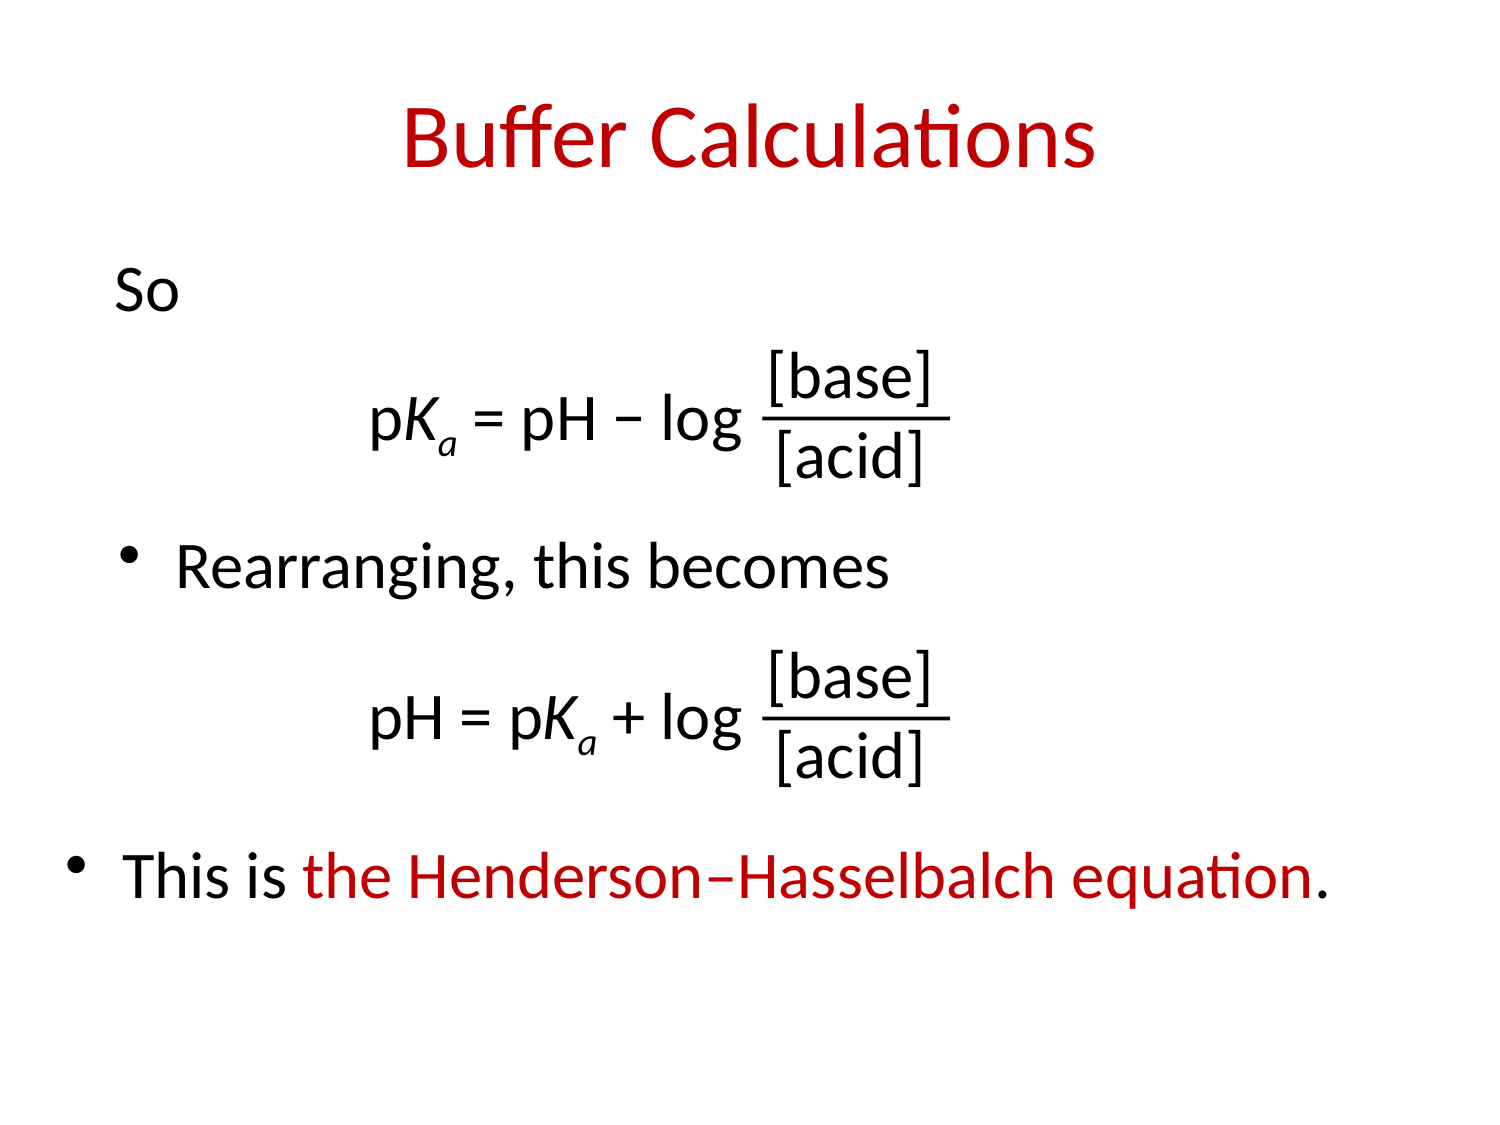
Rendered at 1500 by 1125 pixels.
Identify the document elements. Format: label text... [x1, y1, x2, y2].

text_box This is the Henderson–Hasselbalch equation. [51, 824, 1346, 920]
text_box Buffer Calculations [0, 37, 1500, 225]
text_box Rearranging, this becomes [104, 514, 906, 610]
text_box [349, 324, 951, 502]
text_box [349, 624, 951, 802]
text_box So [99, 237, 1375, 350]
